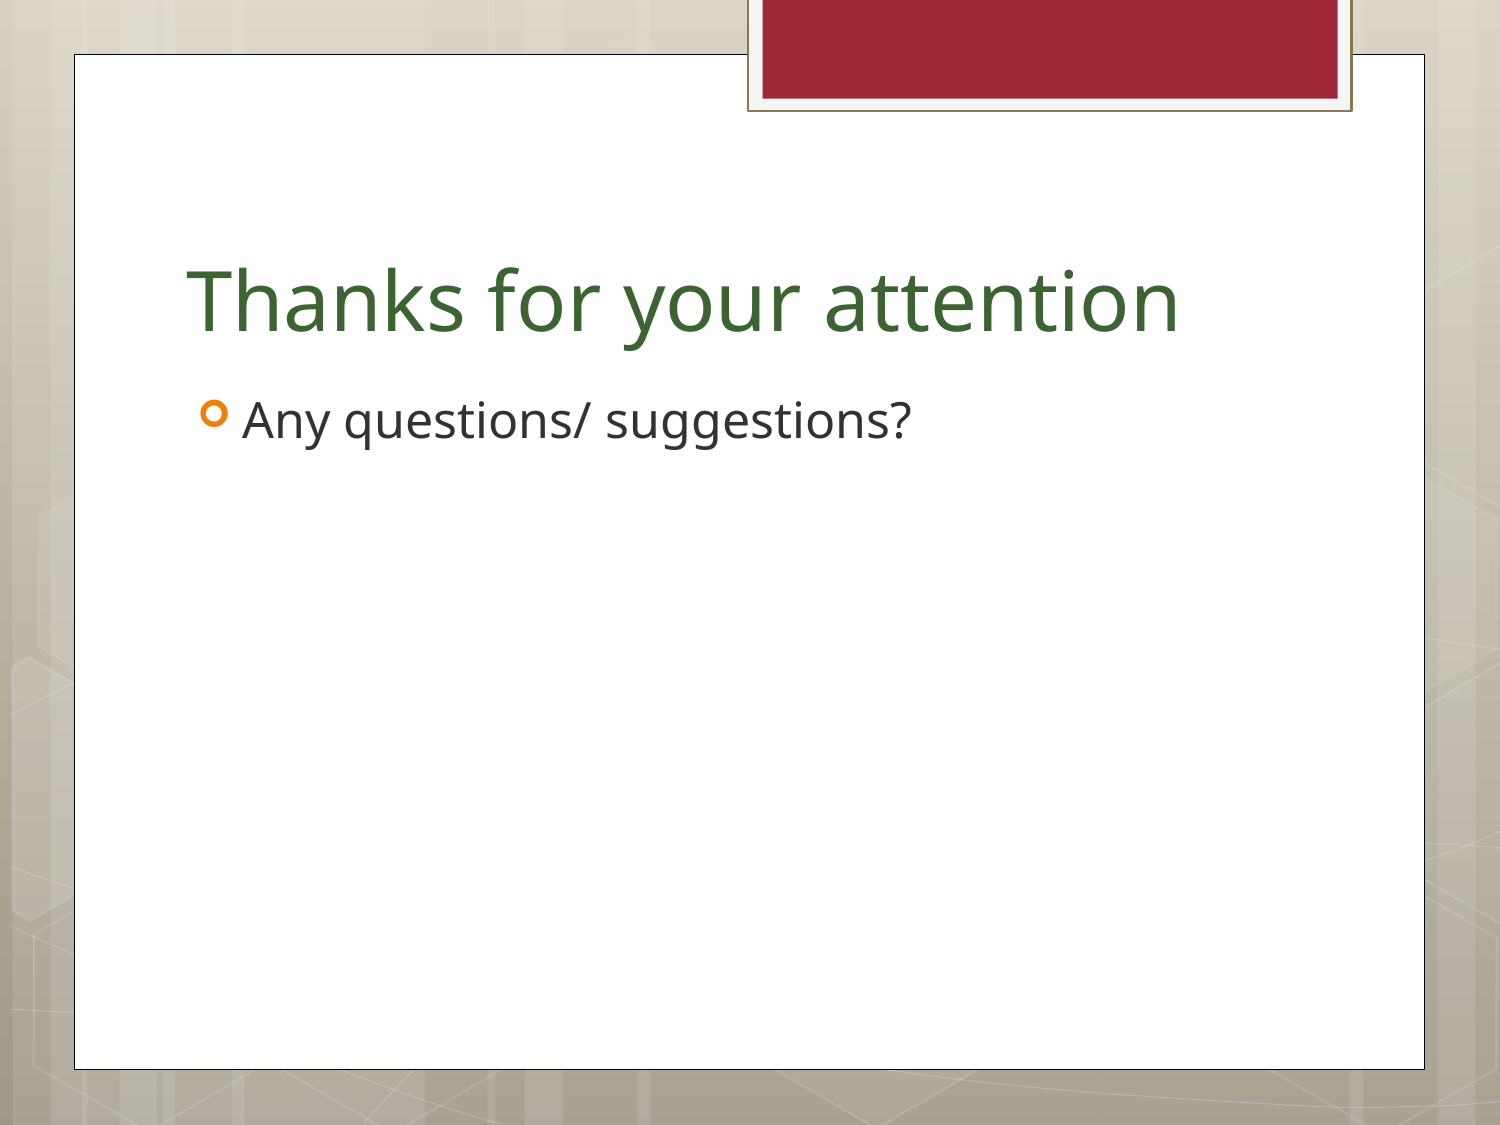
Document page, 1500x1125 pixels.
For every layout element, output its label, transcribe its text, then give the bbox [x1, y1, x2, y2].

title Thanks for your attention [171, 168, 1324, 357]
list Any questions/ suggestions? [171, 381, 1283, 957]
